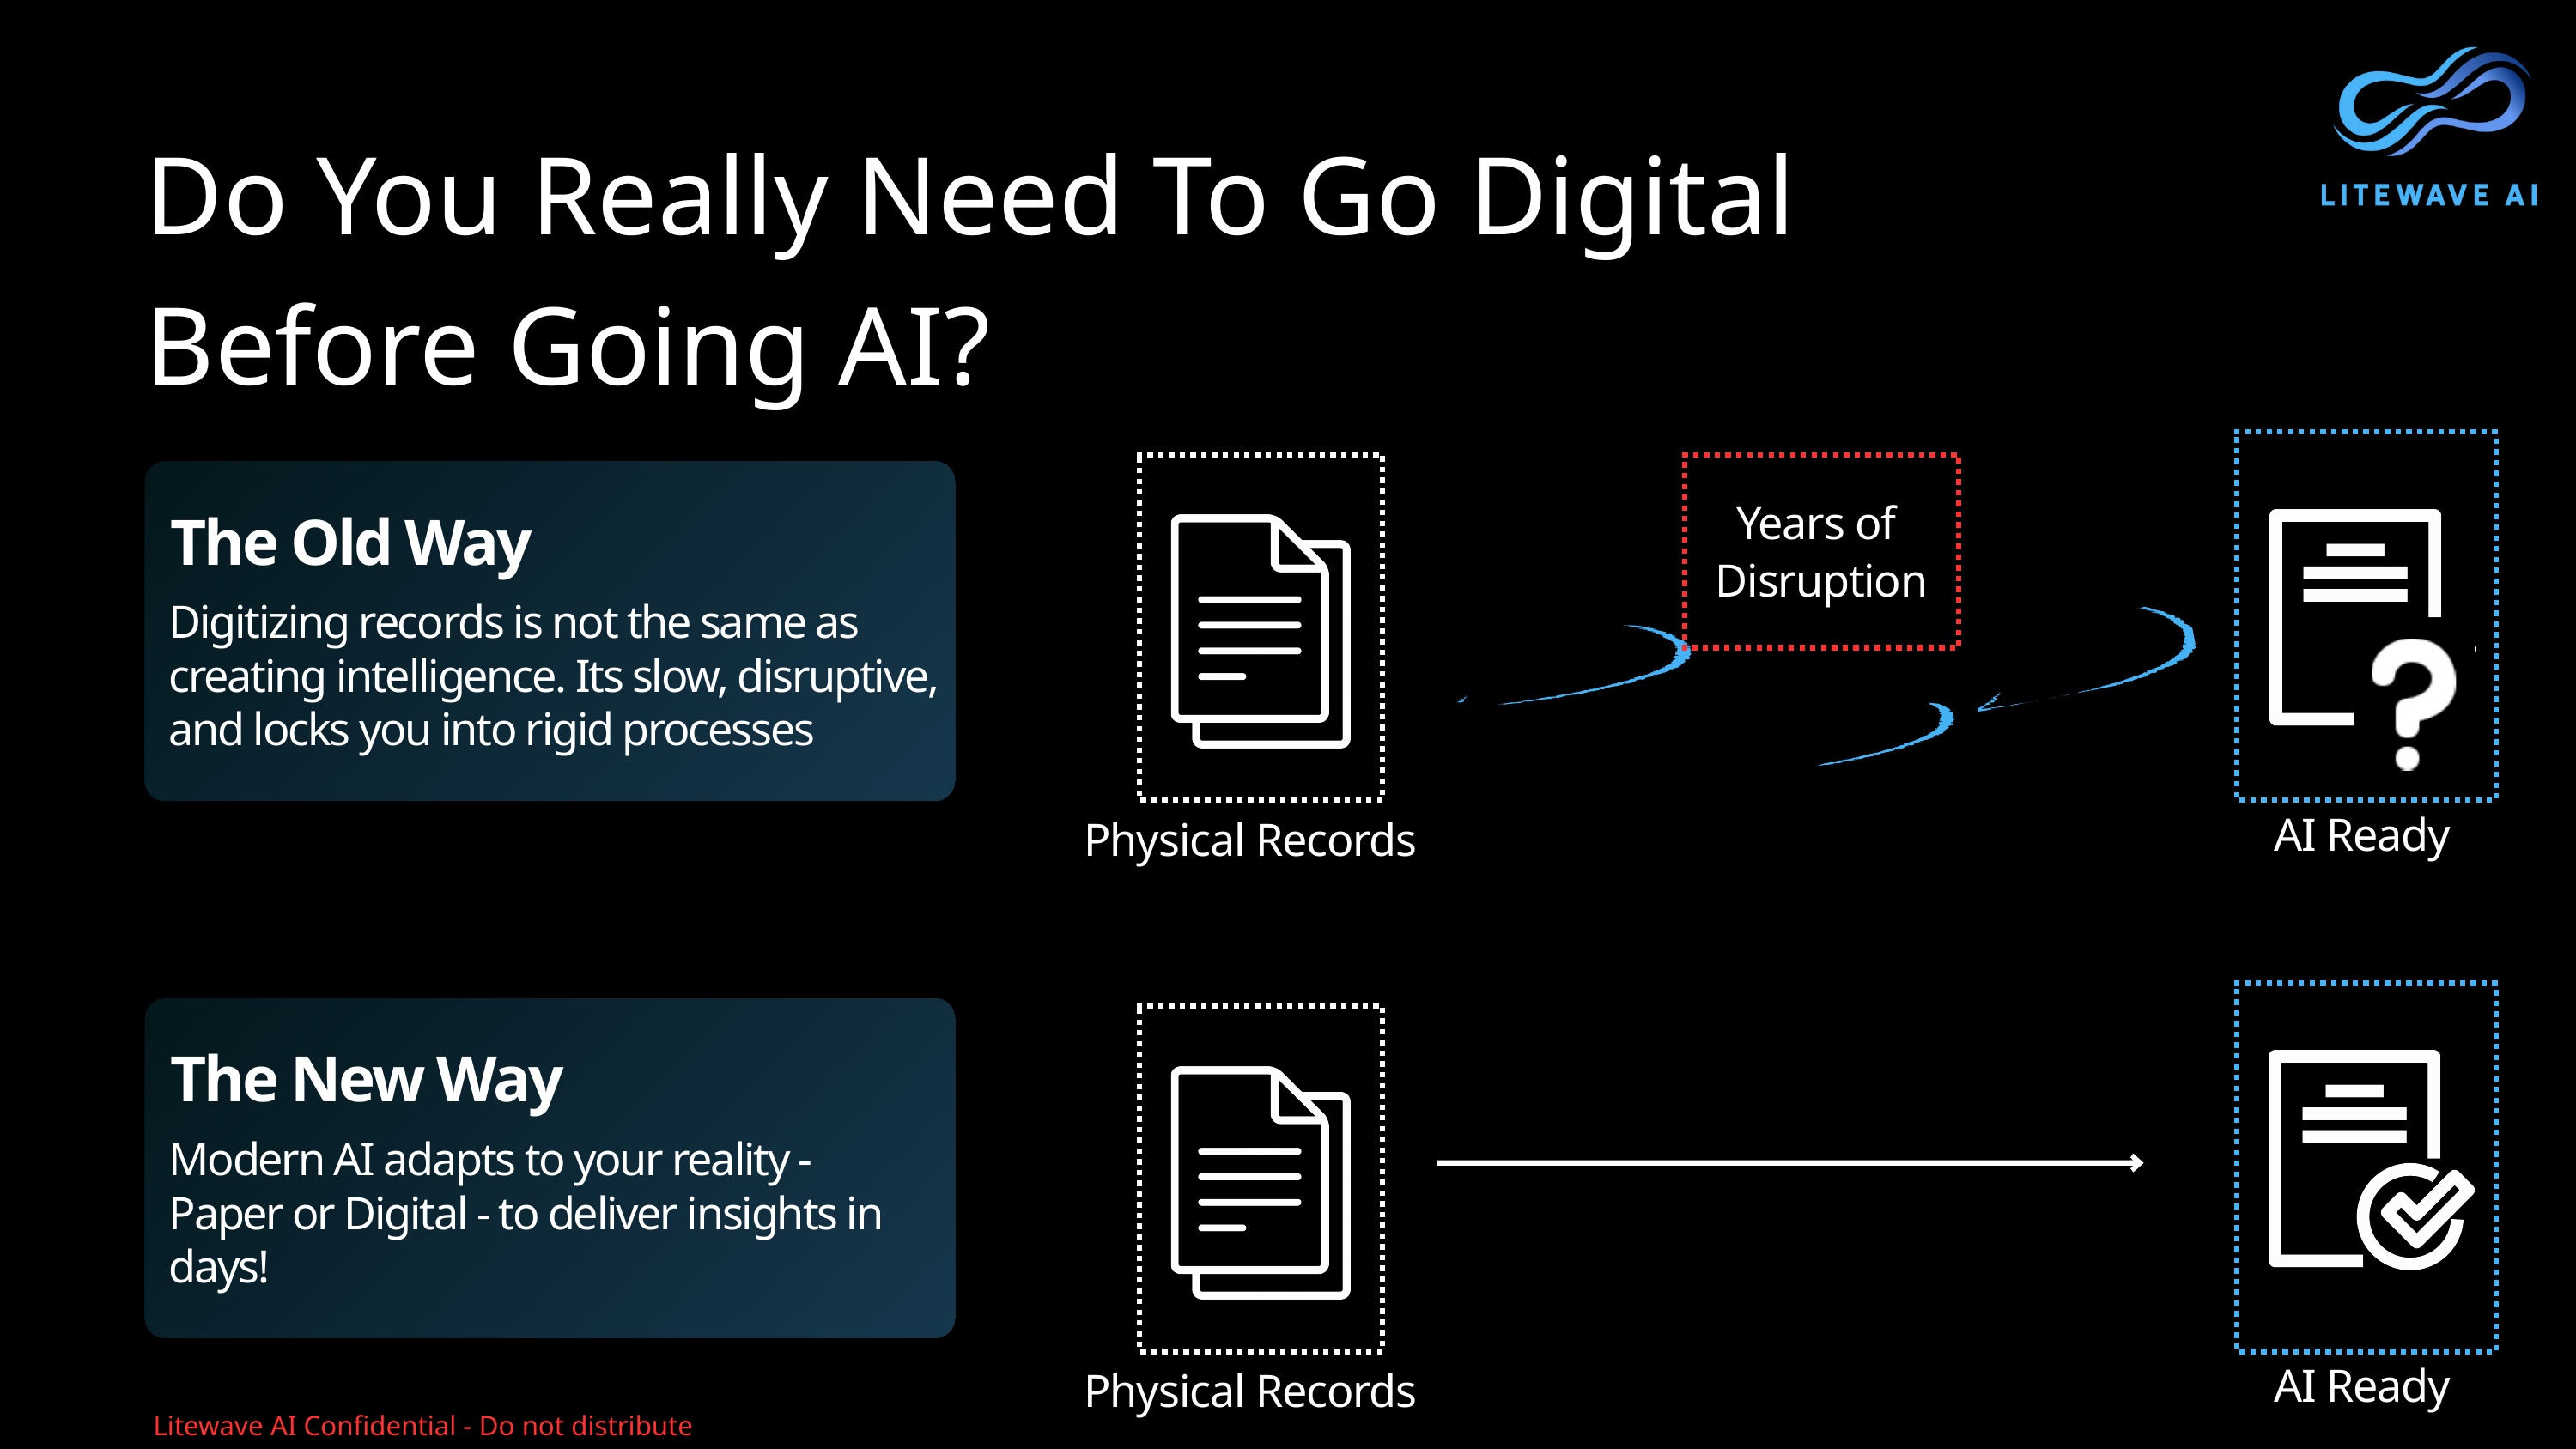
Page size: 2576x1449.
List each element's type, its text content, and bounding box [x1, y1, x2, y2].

text_box [2321, 0, 2542, 215]
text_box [144, 461, 956, 802]
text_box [144, 997, 956, 1338]
text_box Do You Really Need To Go Digital Before Going AI? [144, 106, 2099, 407]
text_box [1084, 983, 2497, 1415]
text_box Litewave AI Confidential - Do not distribute [0, 1403, 694, 1441]
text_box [1084, 431, 2497, 863]
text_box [2353, 620, 2476, 743]
